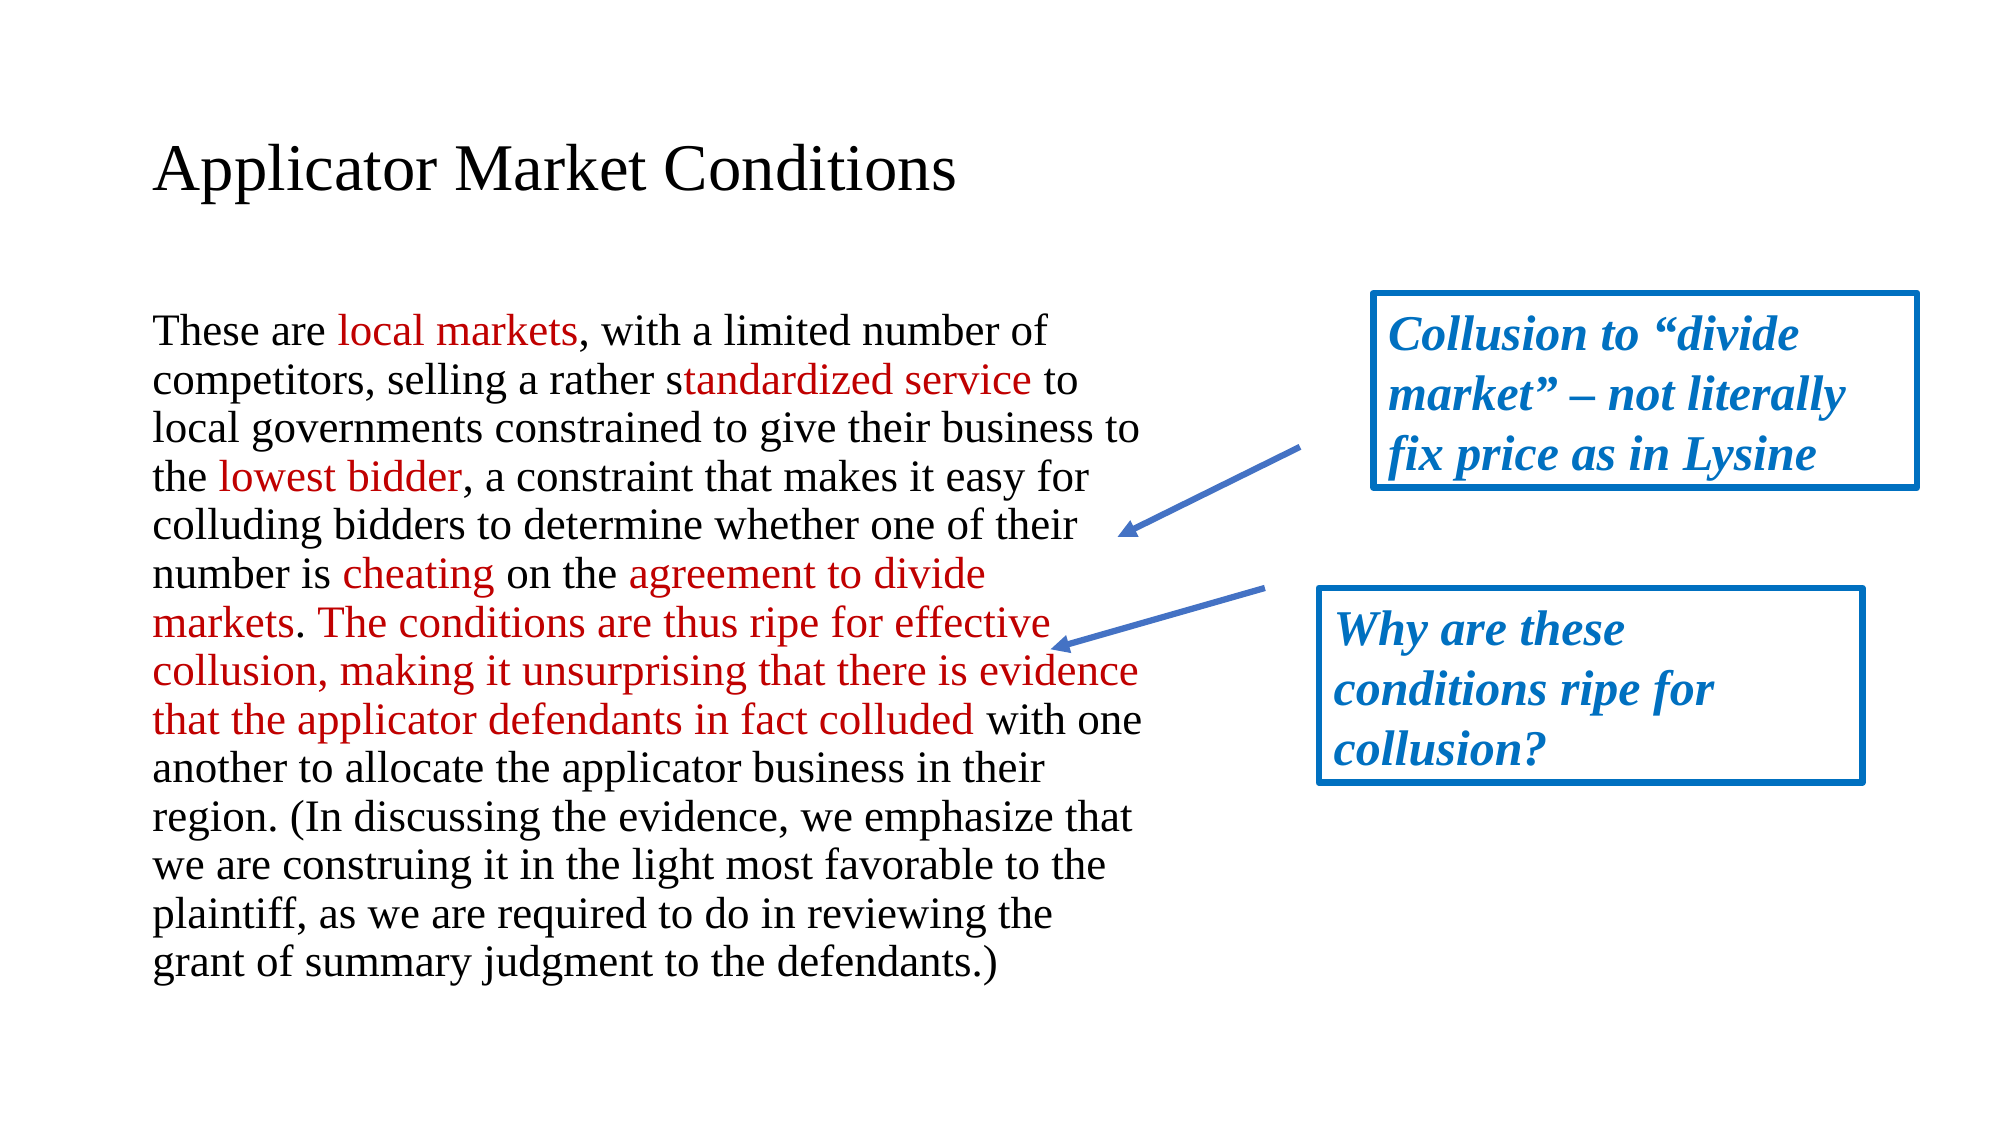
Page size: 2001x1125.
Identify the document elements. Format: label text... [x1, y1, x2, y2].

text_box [1050, 587, 1265, 650]
text_box Why are these conditions ripe for collusion? [1318, 587, 1863, 783]
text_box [1117, 446, 1300, 537]
title Applicator Market Conditions [137, 59, 1863, 278]
text_box Collusion to “divide market” – not literally fix price as in Lysine [1373, 292, 1918, 488]
list These are local markets, with a limited number of competitors, selling a rather standardized service to local governments constrained to give their business to the lowest bidder, a constraint that makes it easy for colluding bidders to determine whether one of their number is cheating on the agreement to divide markets. The conditions are thus ripe for effective collusion, making it unsurprising that there is evidence that the applicator defendants in fact colluded with one another to allocate the applicator business in their region. (In discussing the evidence, we emphasize that we are construing it in the light most favorable to the plaintiff, as we are required to do in reviewing the grant of summary judgment to the defendants.) [137, 299, 1158, 1014]
